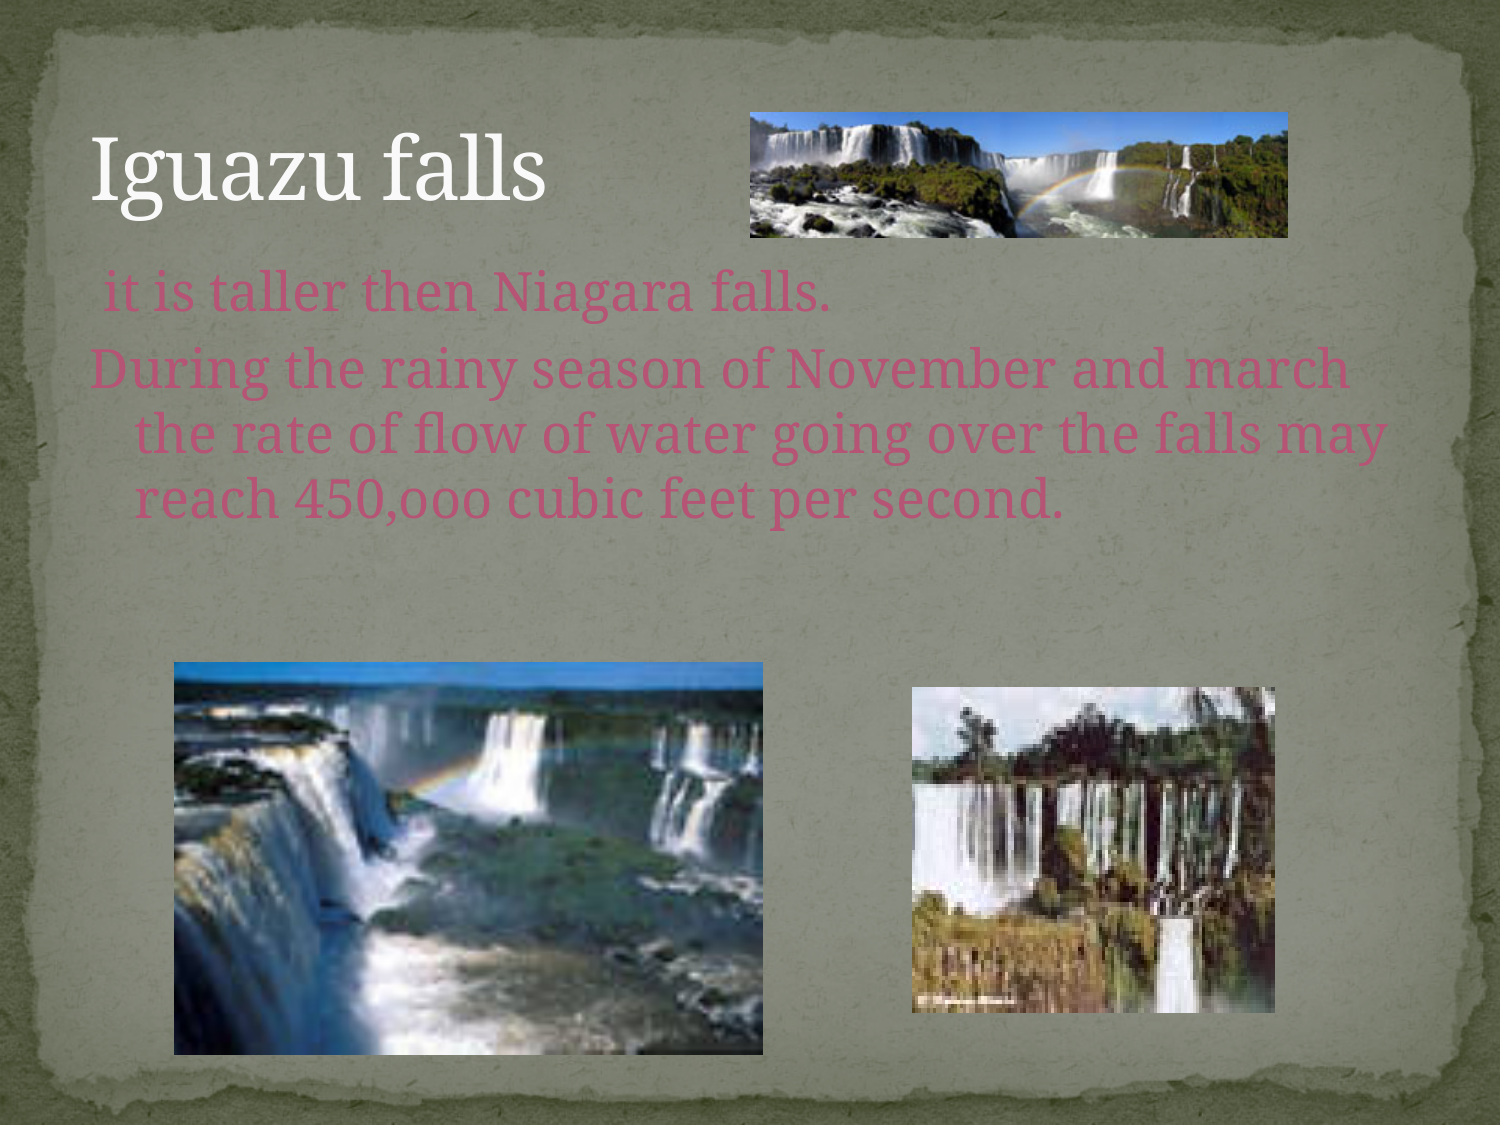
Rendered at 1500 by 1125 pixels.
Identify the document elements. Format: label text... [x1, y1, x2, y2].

picture [912, 687, 1275, 1013]
picture [750, 112, 1288, 238]
list it is taller then Niagara falls. During the rainy season of November and march the rate of flow of water going over the falls may reach 450,ooo cubic feet per second. [75, 249, 1425, 1000]
title Iguazu falls [74, 24, 1425, 225]
picture [174, 662, 763, 1055]
